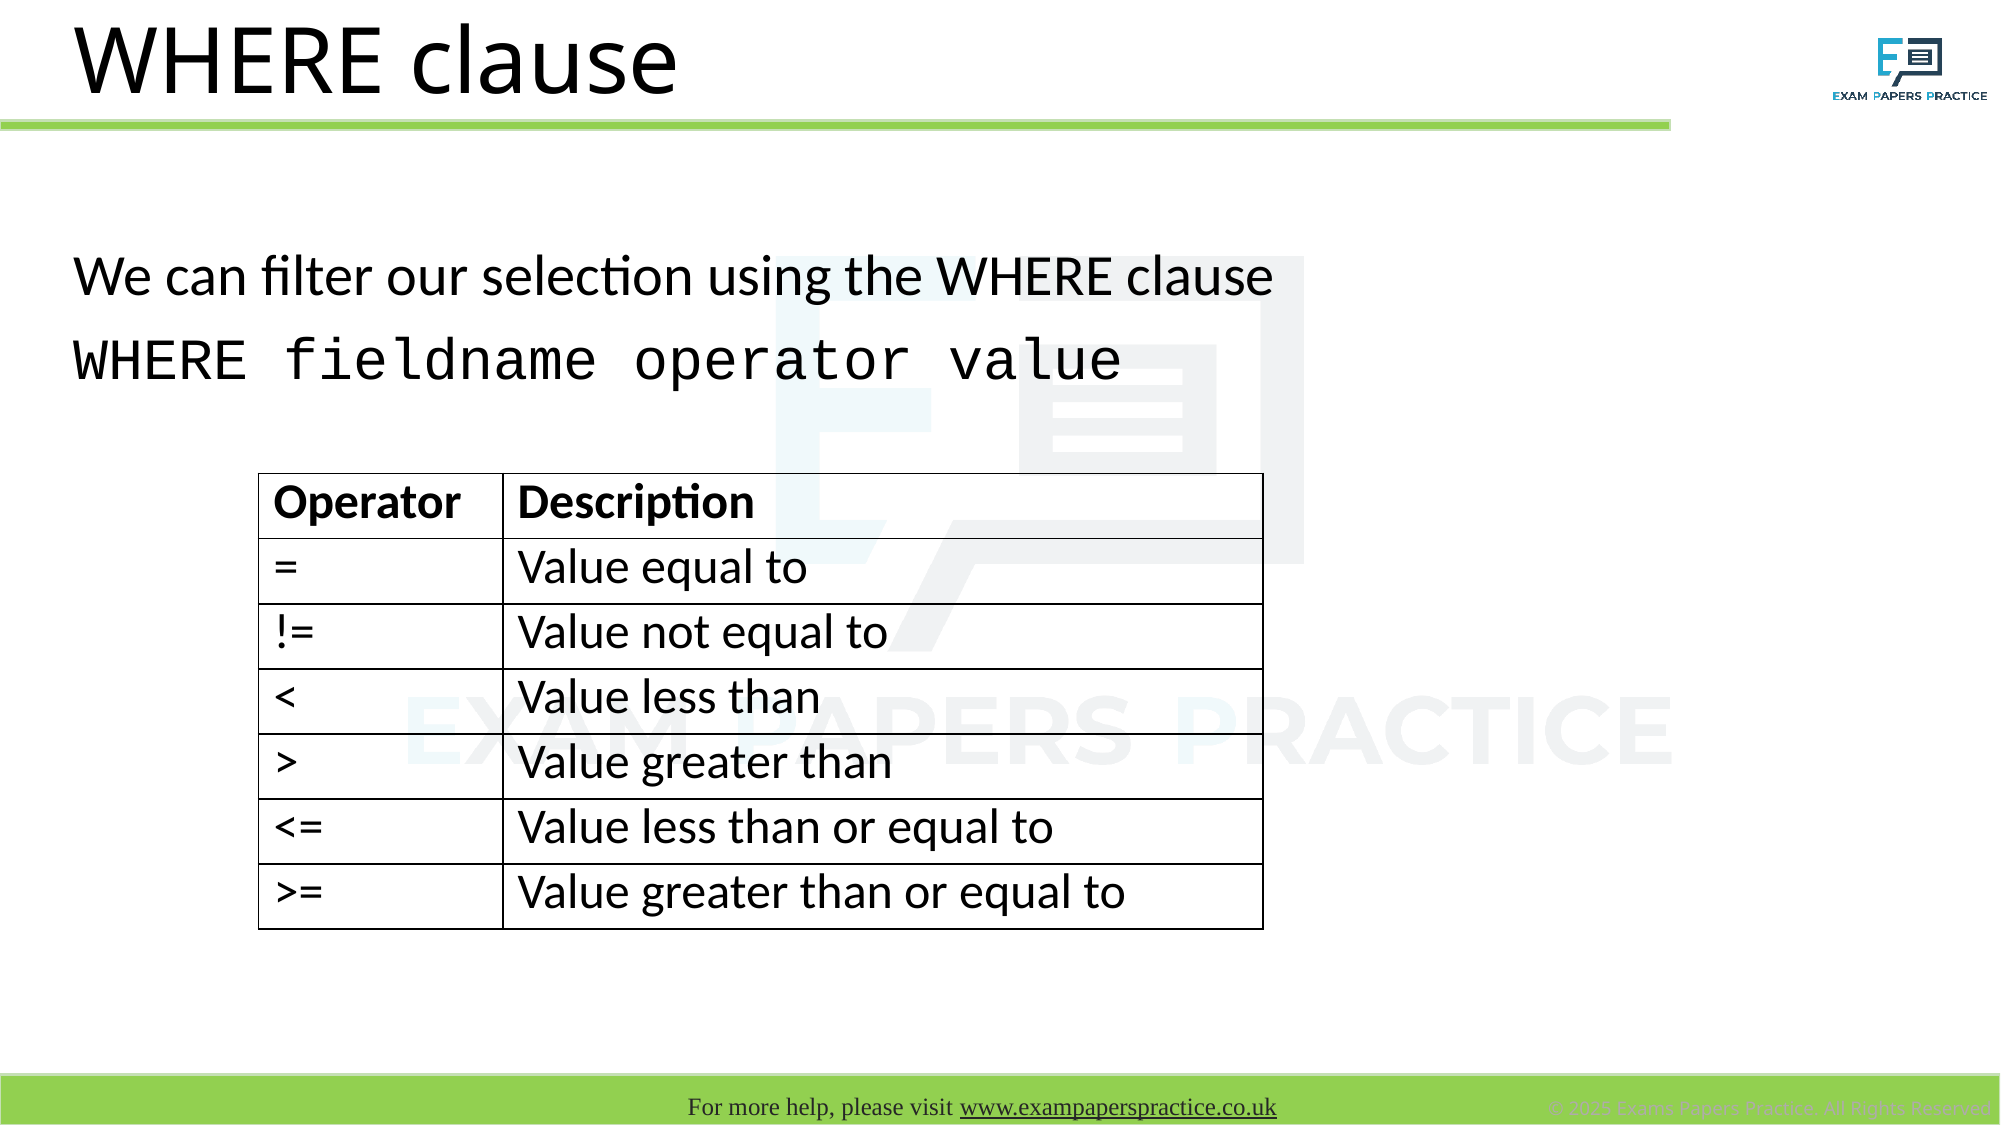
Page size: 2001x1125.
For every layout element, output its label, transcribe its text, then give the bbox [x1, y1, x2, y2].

title WHERE clause [58, 0, 1784, 158]
table_cell Value equal to [504, 539, 1262, 603]
table_header Operator [259, 474, 502, 538]
table_cell = [259, 539, 502, 603]
table_cell Value not equal to [504, 605, 1262, 668]
table_cell Value less than [504, 670, 1262, 733]
table_cell >= [259, 865, 502, 928]
table_cell > [259, 735, 502, 798]
table_cell < [259, 670, 502, 733]
table_cell Value less than or equal to [504, 800, 1262, 863]
table_cell Value greater than or equal to [504, 865, 1262, 928]
table_cell != [259, 605, 502, 668]
table_cell <= [259, 800, 502, 863]
table_header Description [504, 474, 1262, 538]
table_cell Value greater than [504, 735, 1262, 798]
list We can filter our selection using the WHERE clause WHERE fieldname operator value [58, 237, 1464, 1035]
